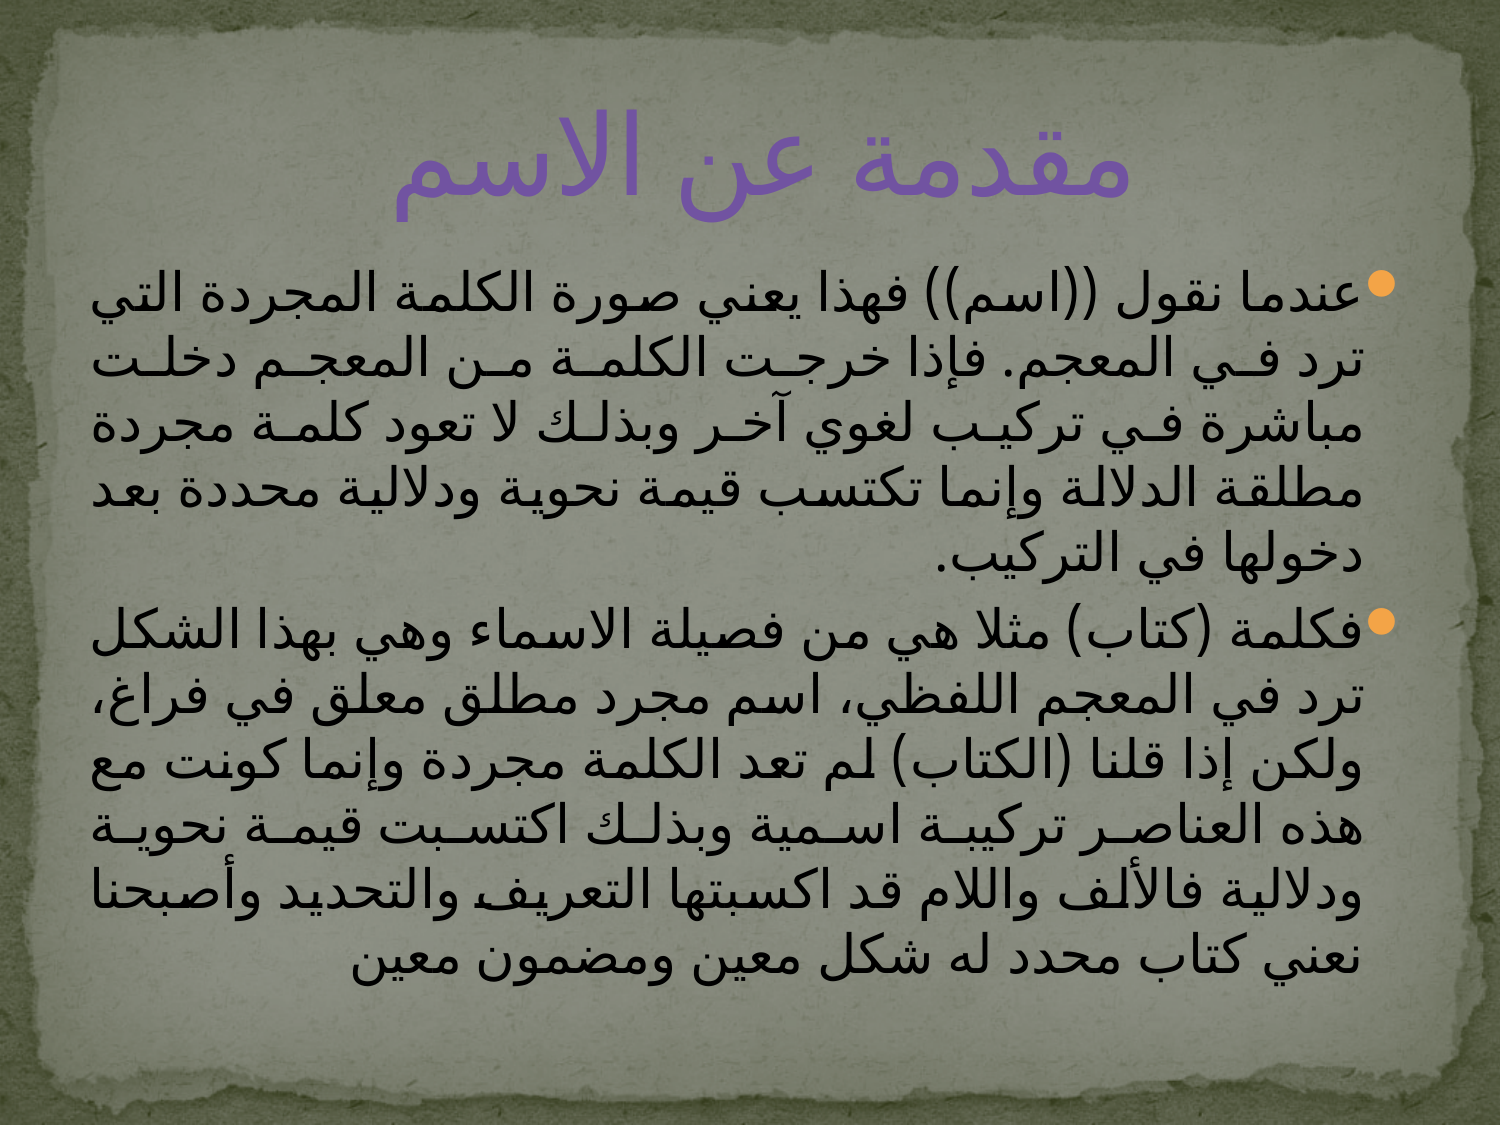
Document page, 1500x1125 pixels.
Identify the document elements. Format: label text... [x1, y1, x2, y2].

title مقدمة عن الاسم [74, 24, 1425, 225]
list عندما نقول ((اسم)) فهذا يعني صورة الكلمة المجردة التي ترد في المعجم. فإذا خرجت الكلمة من المعجم دخلت مباشرة في تركيب لغوي آخر وبذلك لا تعود كلمة مجردة مطلقة الدلالة وإنما تكتسب قيمة نحوية ودلالية محددة بعد دخولها في التركيب. فكلمة (كتاب) مثلا هي من فصيلة الاسماء وهي بهذا الشكل ترد في المعجم اللفظي، اسم مجرد مطلق معلق في فراغ، ولكن إذا قلنا (الكتاب) لم تعد الكلمة مجردة وإنما كونت مع هذه العناصر تركيبة اسمية وبذلك اكتسبت قيمة نحوية ودلالية فالألف واللام قد اكسبتها التعريف والتحديد وأصبحنا نعني كتاب محدد له شكل معين ومضمون معين [75, 249, 1425, 1000]
